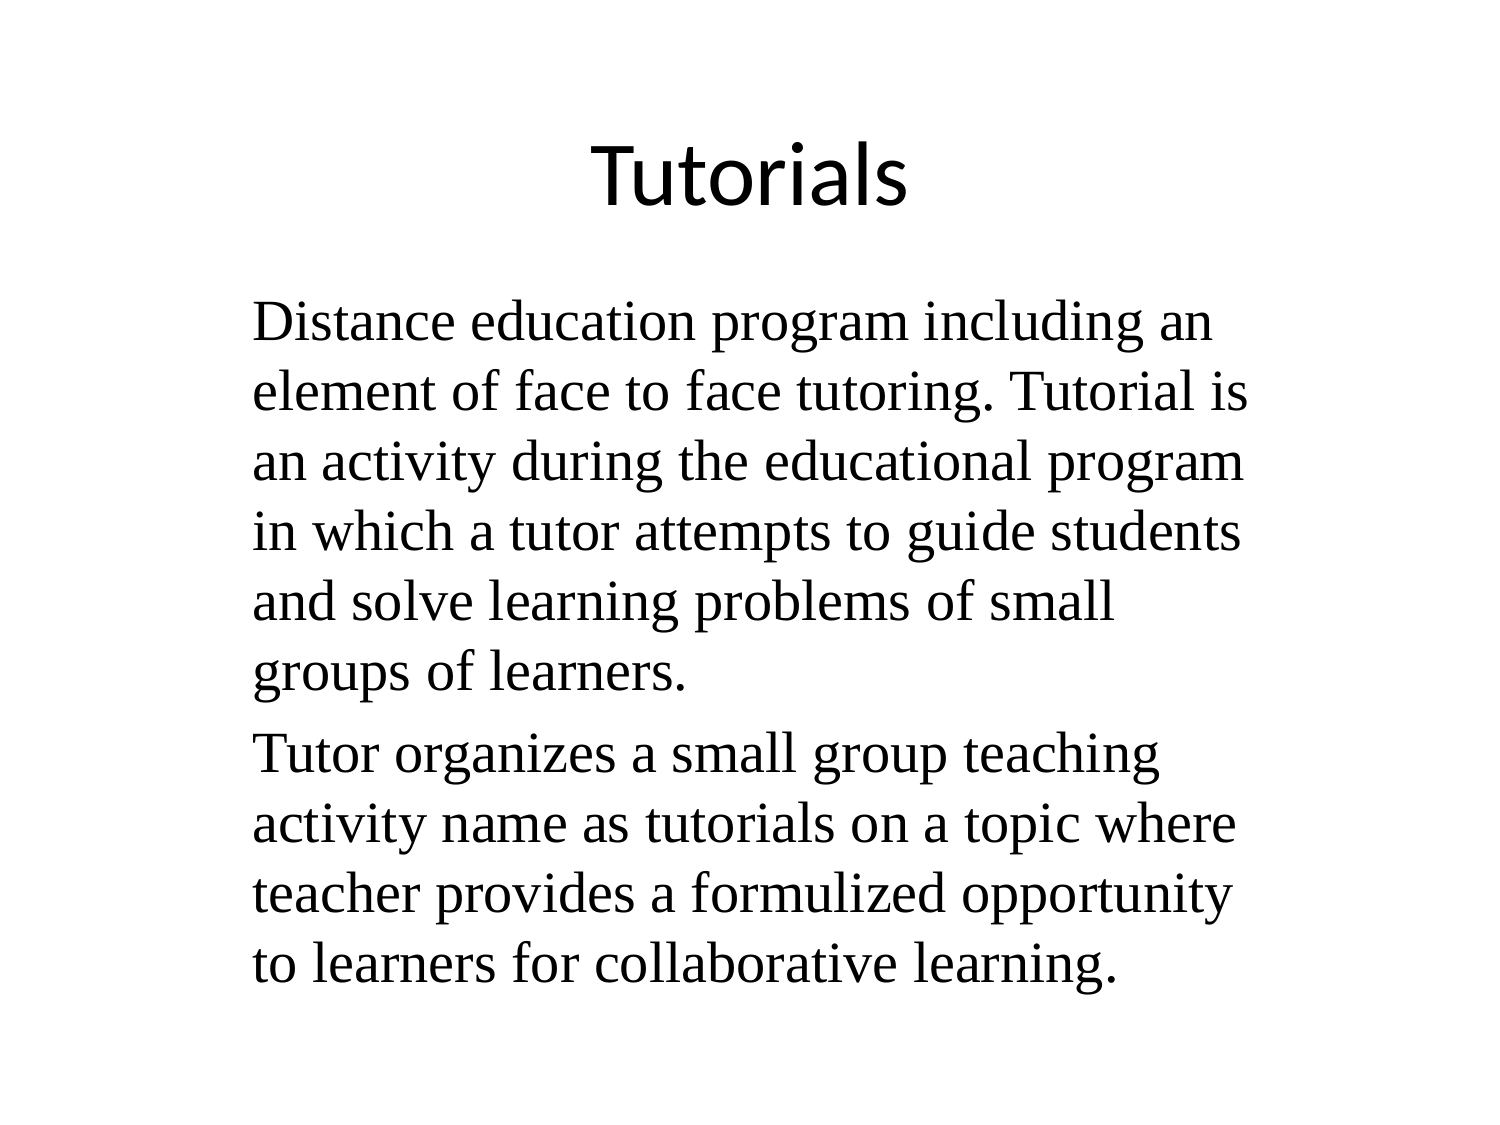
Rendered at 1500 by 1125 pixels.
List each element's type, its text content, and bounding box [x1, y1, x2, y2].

subtitle Distance education program including an element of face to face tutoring. Tutorial is an activity during the educational program in which a tutor attempts to guide students and solve learning problems of small groups of learners. Tutor organizes a small group teaching activity name as tutorials on a topic where teacher provides a formulized opportunity to learners for collaborative learning. [237, 275, 1288, 1050]
title Tutorials [112, 87, 1388, 250]
